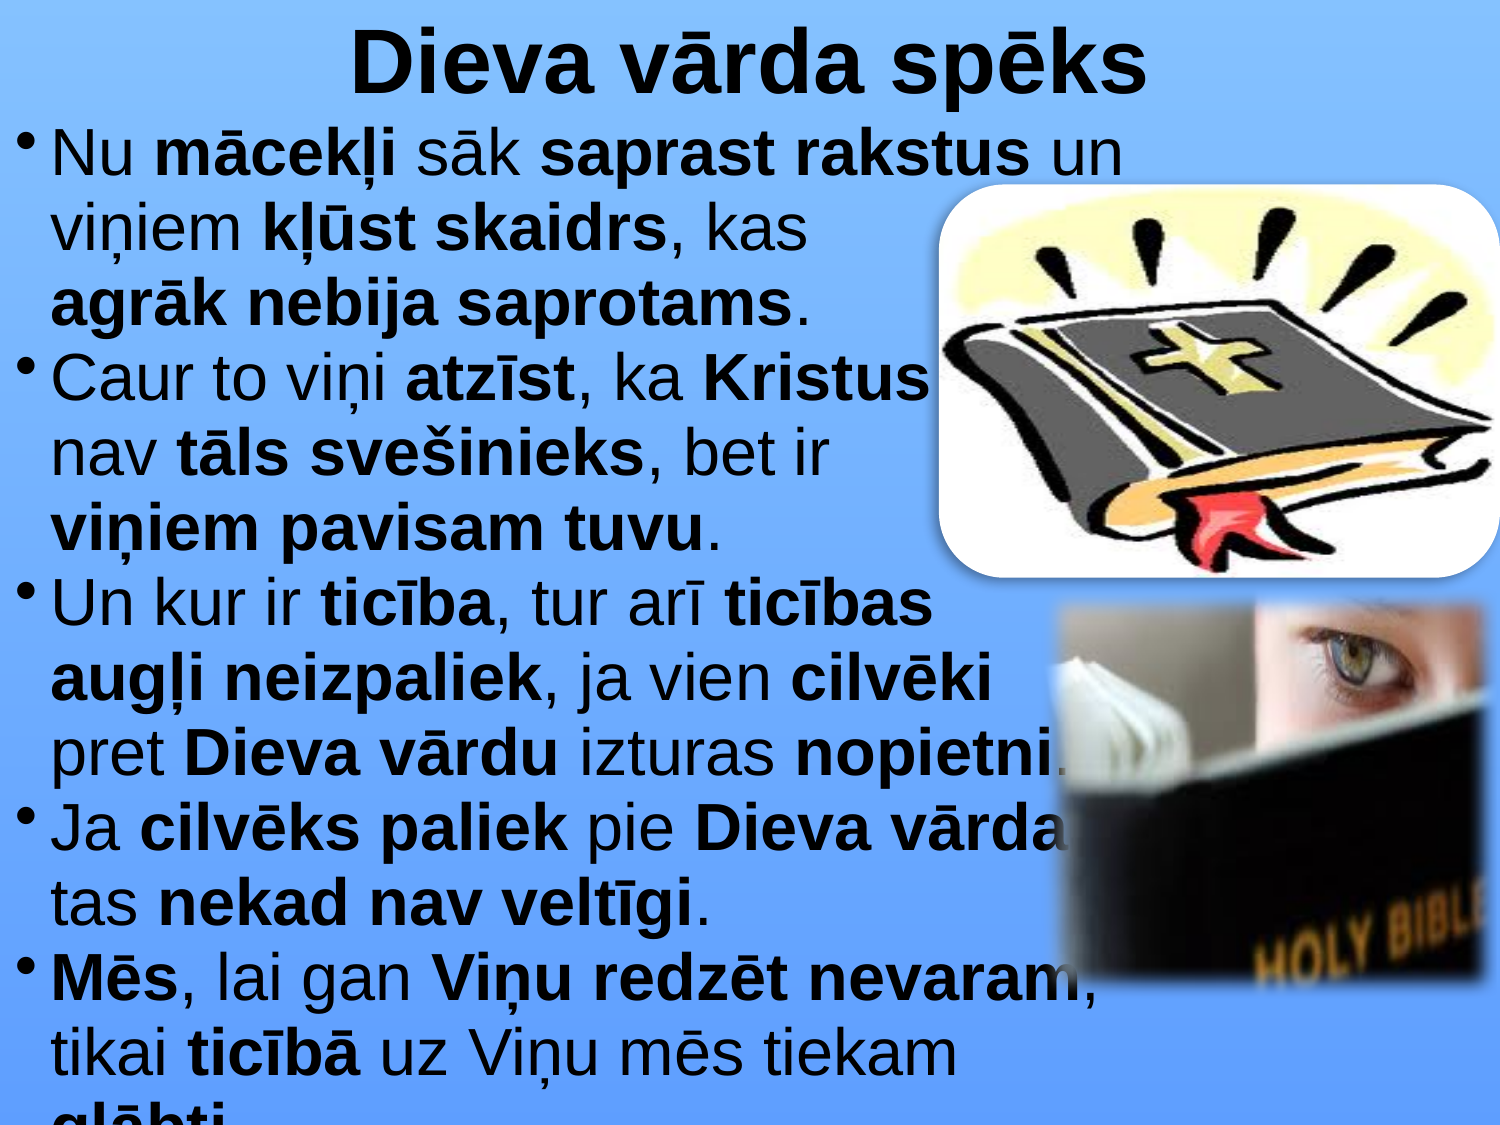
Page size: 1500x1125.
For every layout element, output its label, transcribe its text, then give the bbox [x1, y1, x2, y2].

title Dieva vārda spēks [0, 0, 1500, 114]
picture [1040, 585, 1500, 1000]
picture [938, 184, 1500, 578]
text_box Nu mācekļi sāk saprast rakstus un viņiem kļūst skaidrs, kas agrāk nebija saprotams. Caur to viņi atzīst, ka Kristus vairs nav tāls svešinieks, bet ir viņiem pavisam tuvu. Un kur ir ticība, tur arī ticības augļi neizpaliek, ja vien cilvēki pret Dieva vārdu izturas nopietni. Ja cilvēks paliek pie Dieva vārda, tas nekad nav veltīgi. Mēs, lai gan Viņu redzēt nevaram, tikai ticībā uz Viņu mēs tiekam glābti. [0, 106, 1164, 1125]
